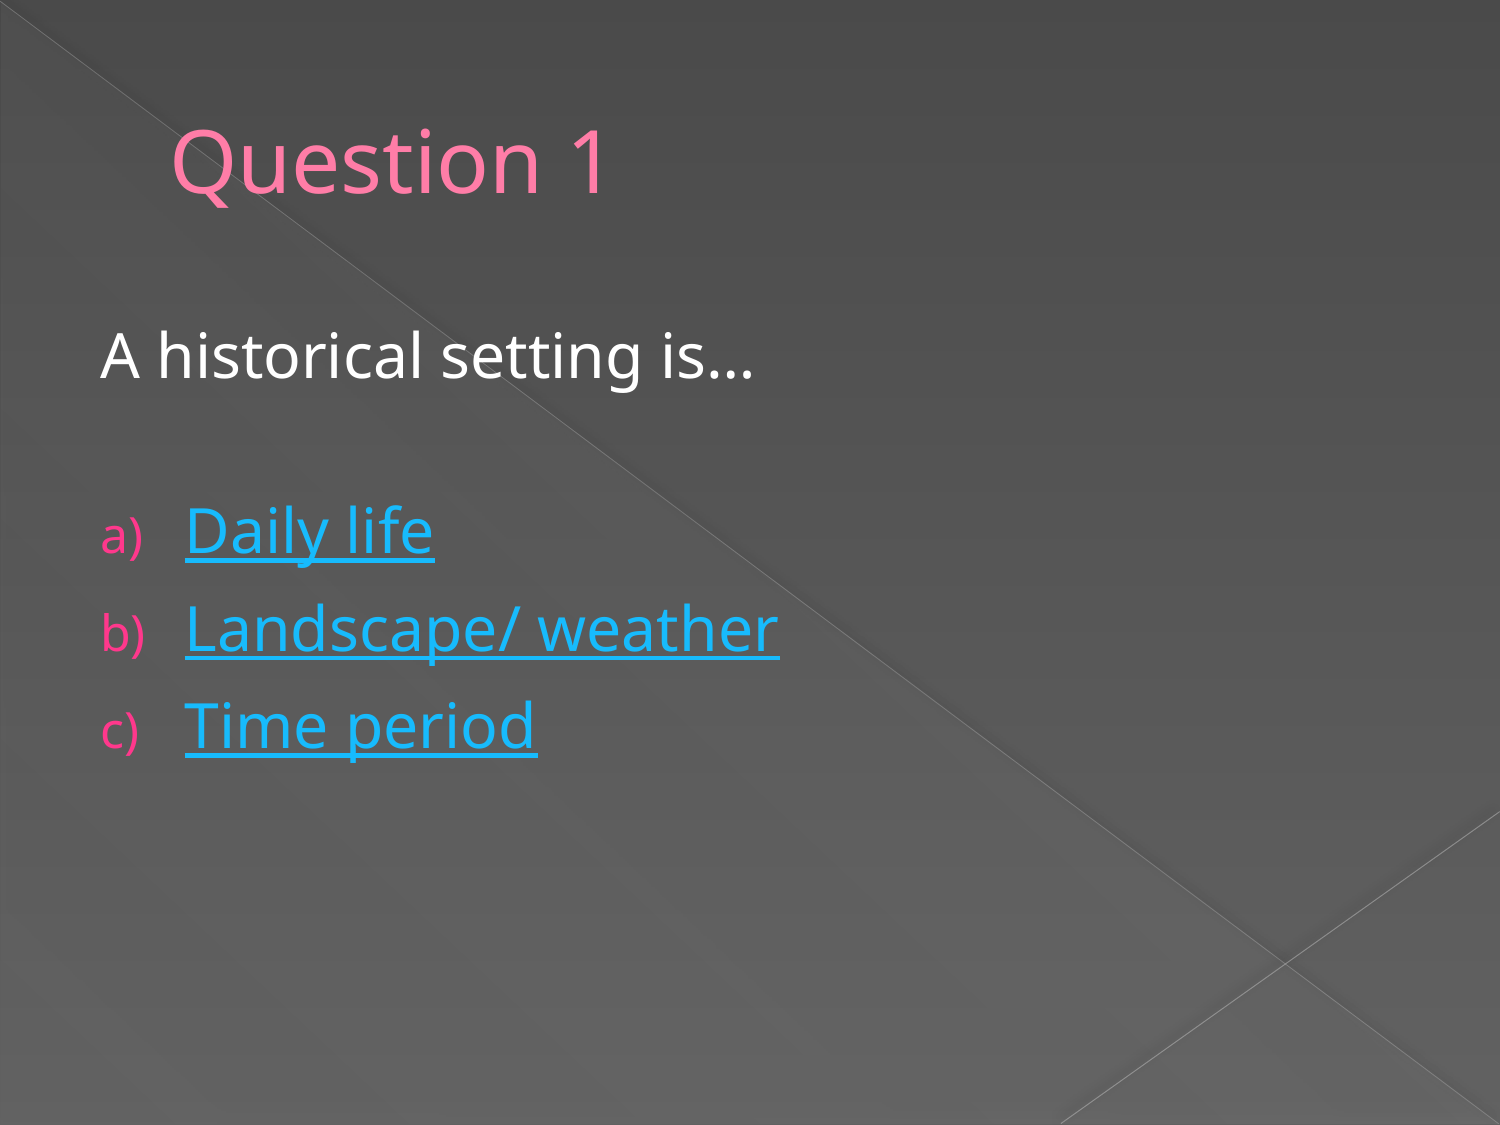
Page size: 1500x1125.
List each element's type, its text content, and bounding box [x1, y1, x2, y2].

list A historical setting is… Daily life Landscape/ weather Time period [75, 308, 1425, 1059]
title Question 1 [75, 43, 1425, 274]
